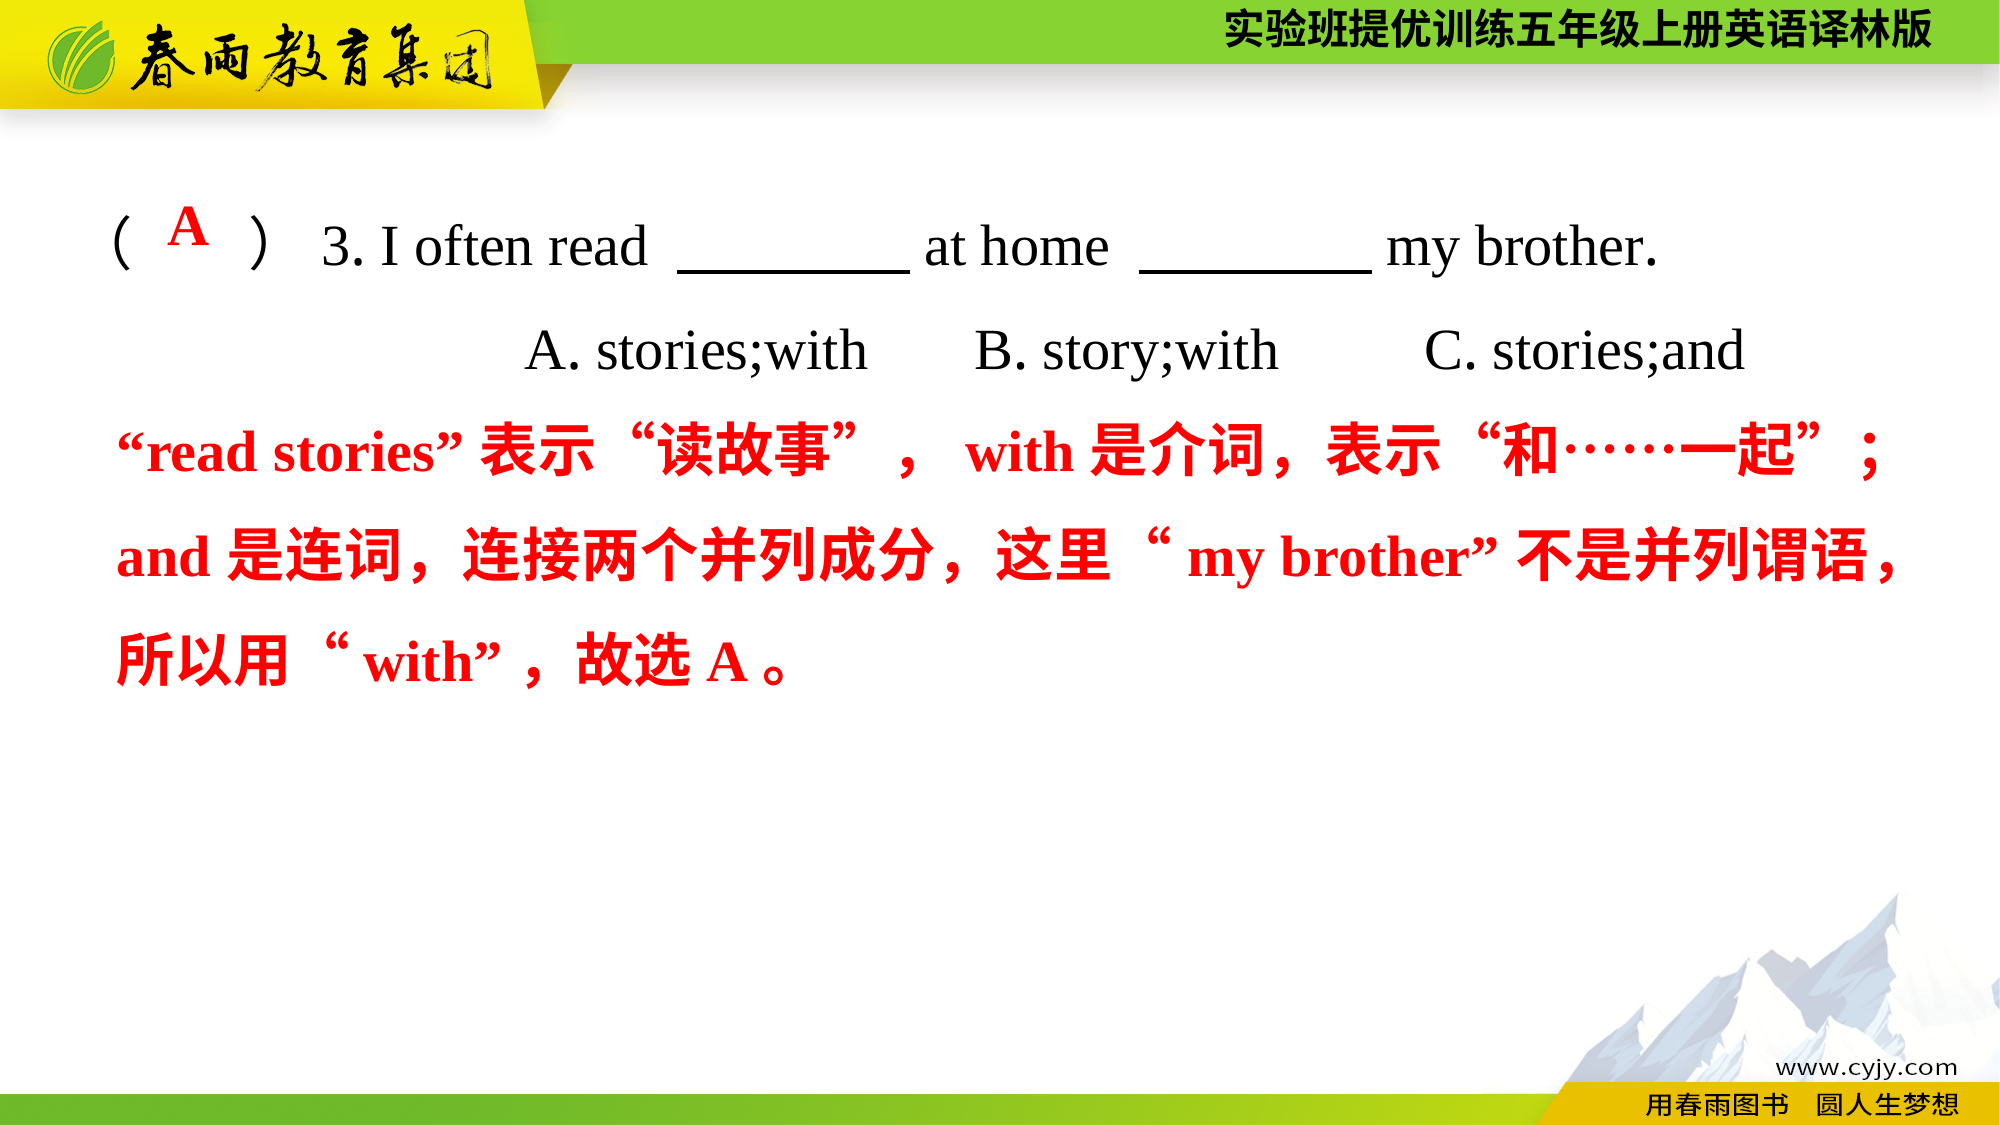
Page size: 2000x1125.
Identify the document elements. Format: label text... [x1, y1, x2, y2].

text_box A [153, 179, 225, 264]
picture [0, 0, 2000, 1125]
list （ ）3. I often read at home my brother. A. stories;with B. story;with C. stories;and [59, 164, 1944, 392]
text_box “read stories”表示“读故事”，with是介词，表示“和……一起”；and是连词，连接两个并列成分，这里“my brother”不是并列谓语，所以用“with”，故选A。 [102, 371, 1944, 701]
